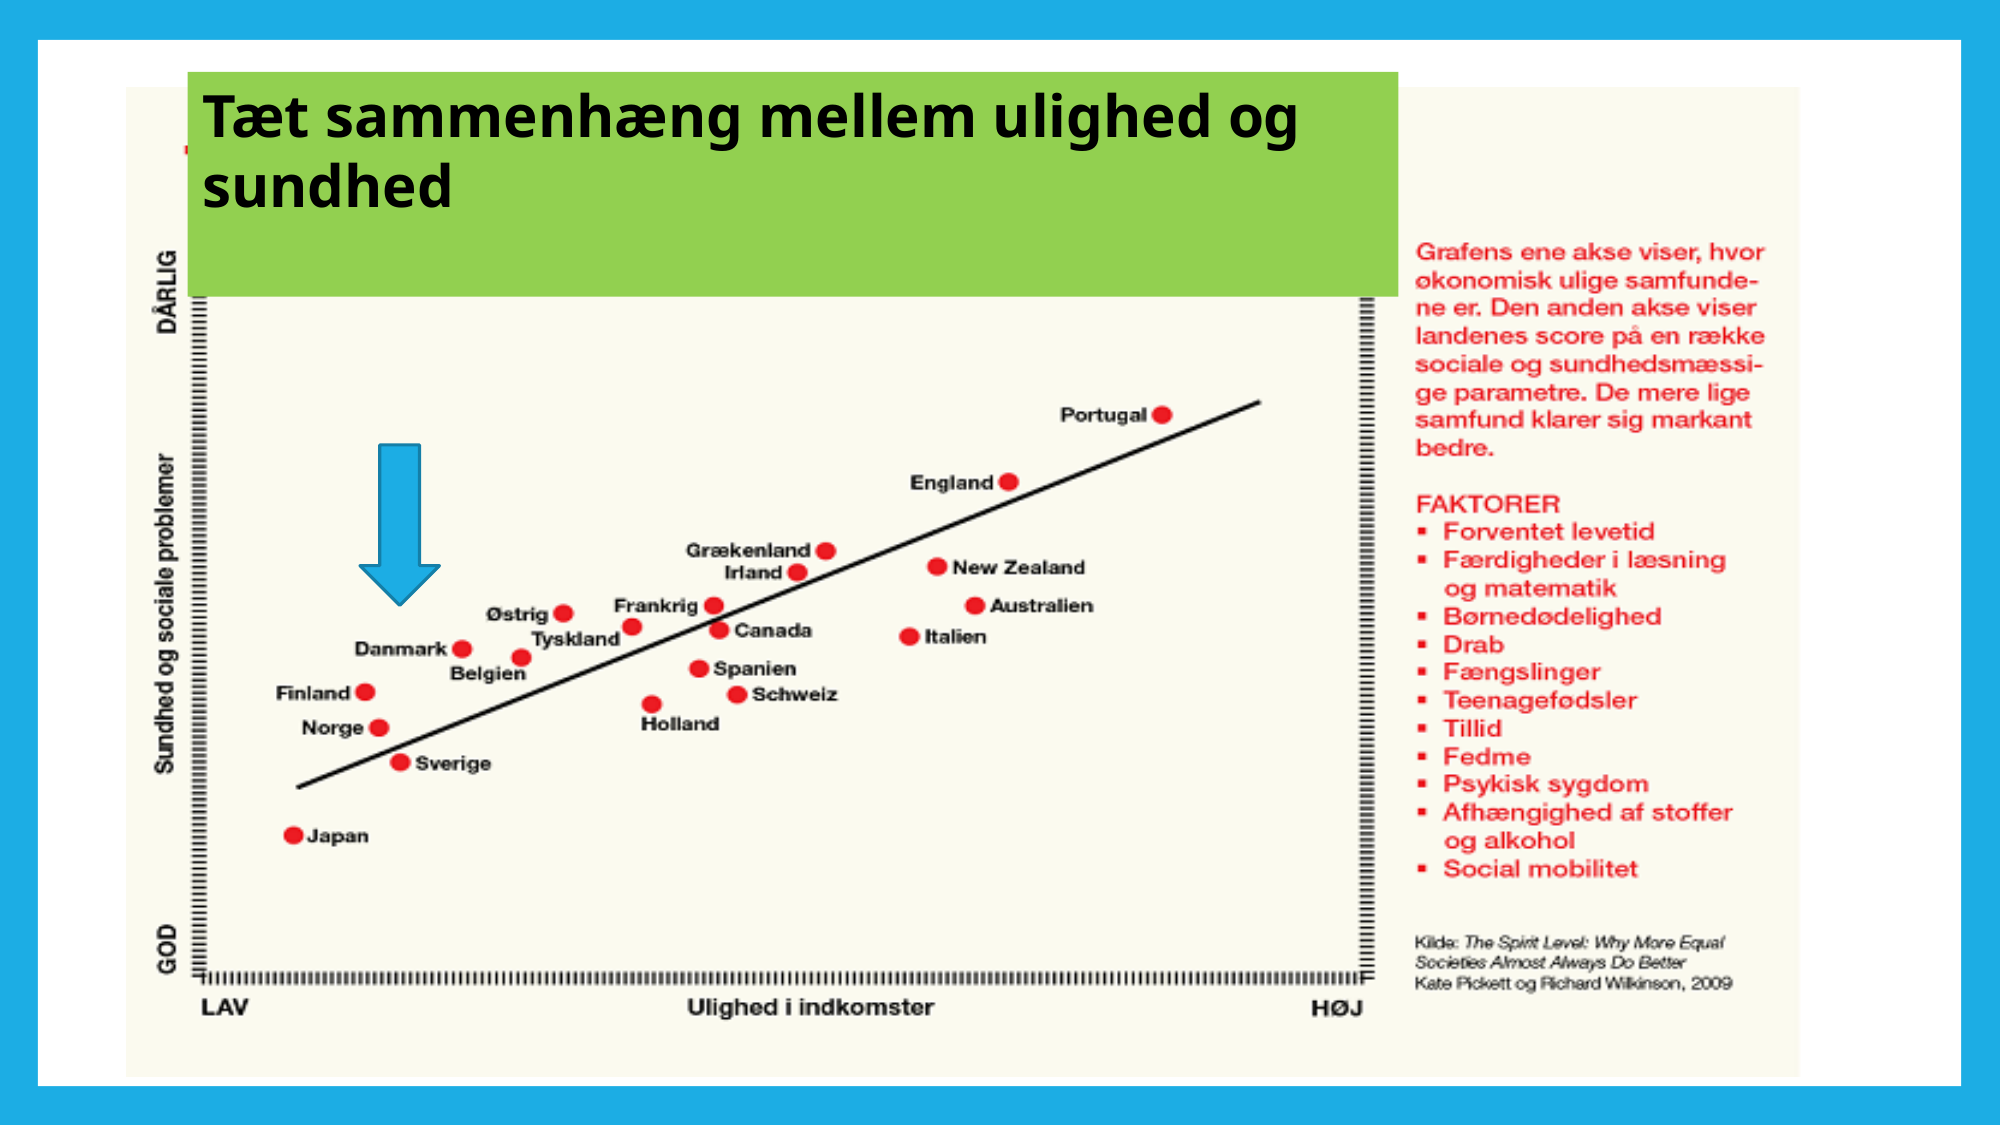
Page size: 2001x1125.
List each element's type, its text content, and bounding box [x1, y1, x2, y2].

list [126, 87, 1808, 1077]
text_box Tæt sammenhæng mellem ulighed og sundhed [187, 71, 1399, 85]
